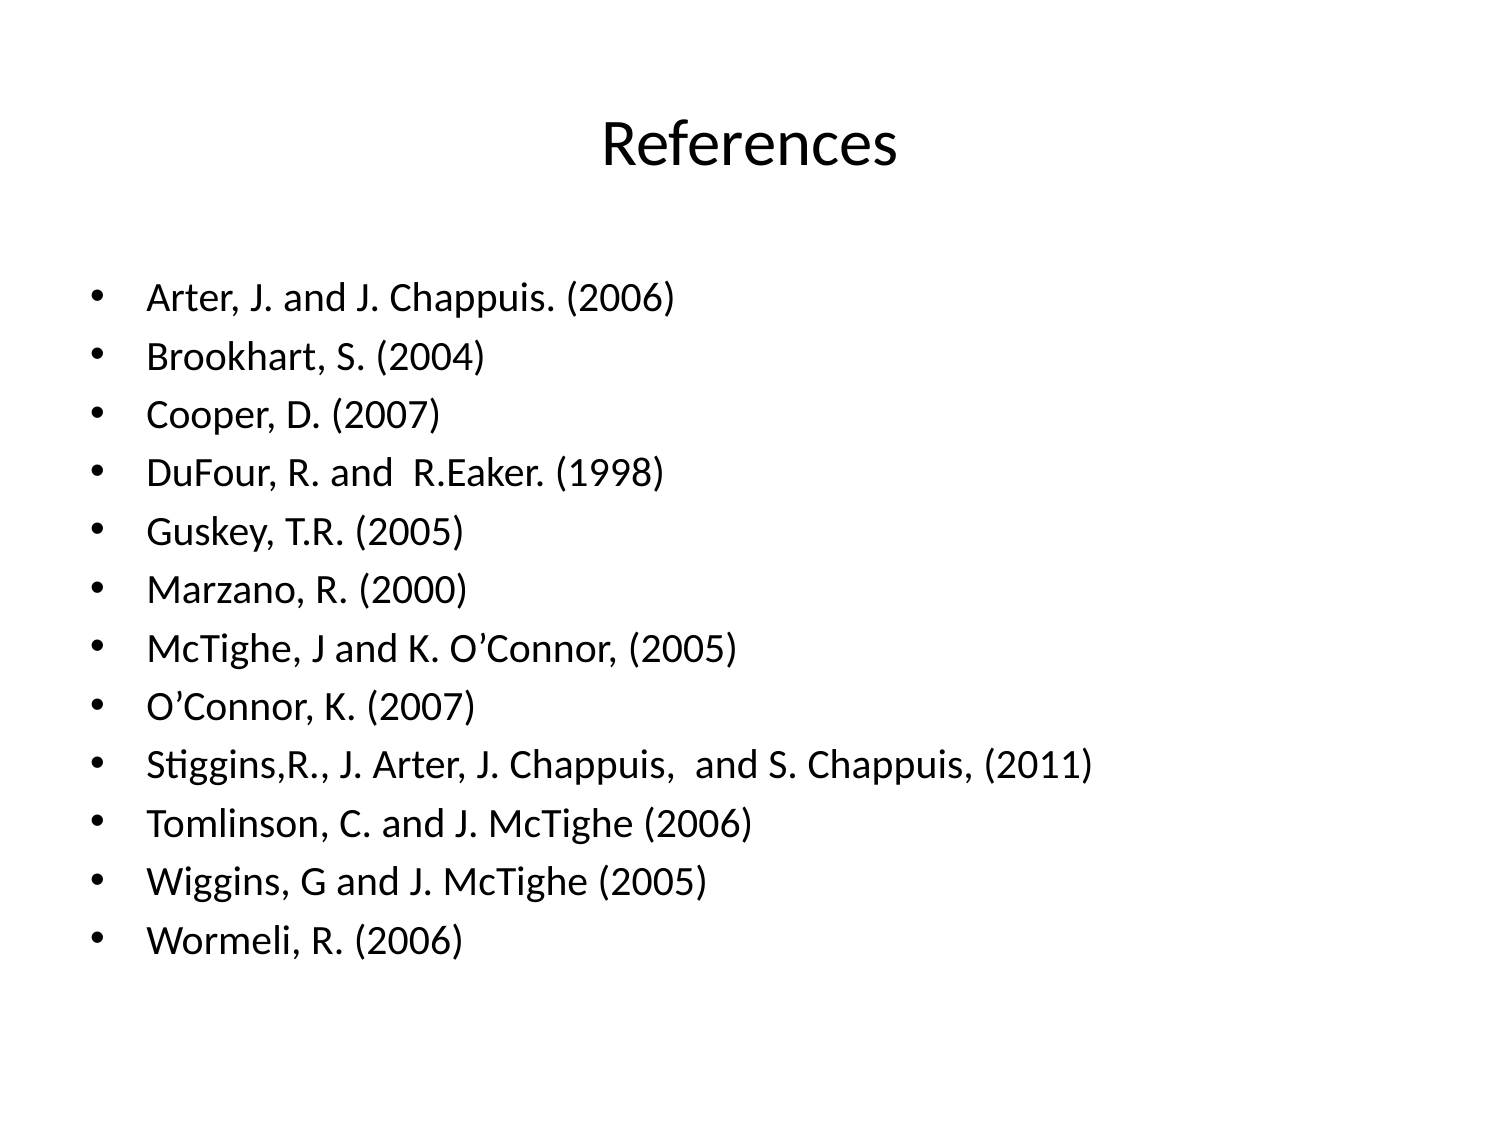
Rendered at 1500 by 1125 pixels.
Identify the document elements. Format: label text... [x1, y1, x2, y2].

list Arter, J. and J. Chappuis. (2006) Brookhart, S. (2004) Cooper, D. (2007) DuFour, R. and R.Eaker. (1998) Guskey, T.R. (2005) Marzano, R. (2000) McTighe, J and K. O’Connor, (2005) O’Connor, K. (2007) Stiggins,R., J. Arter, J. Chappuis, and S. Chappuis, (2011) Tomlinson, C. and J. McTighe (2006) Wiggins, G and J. McTighe (2005) Wormeli, R. (2006) [75, 262, 1425, 1005]
title References [75, 45, 1425, 233]
